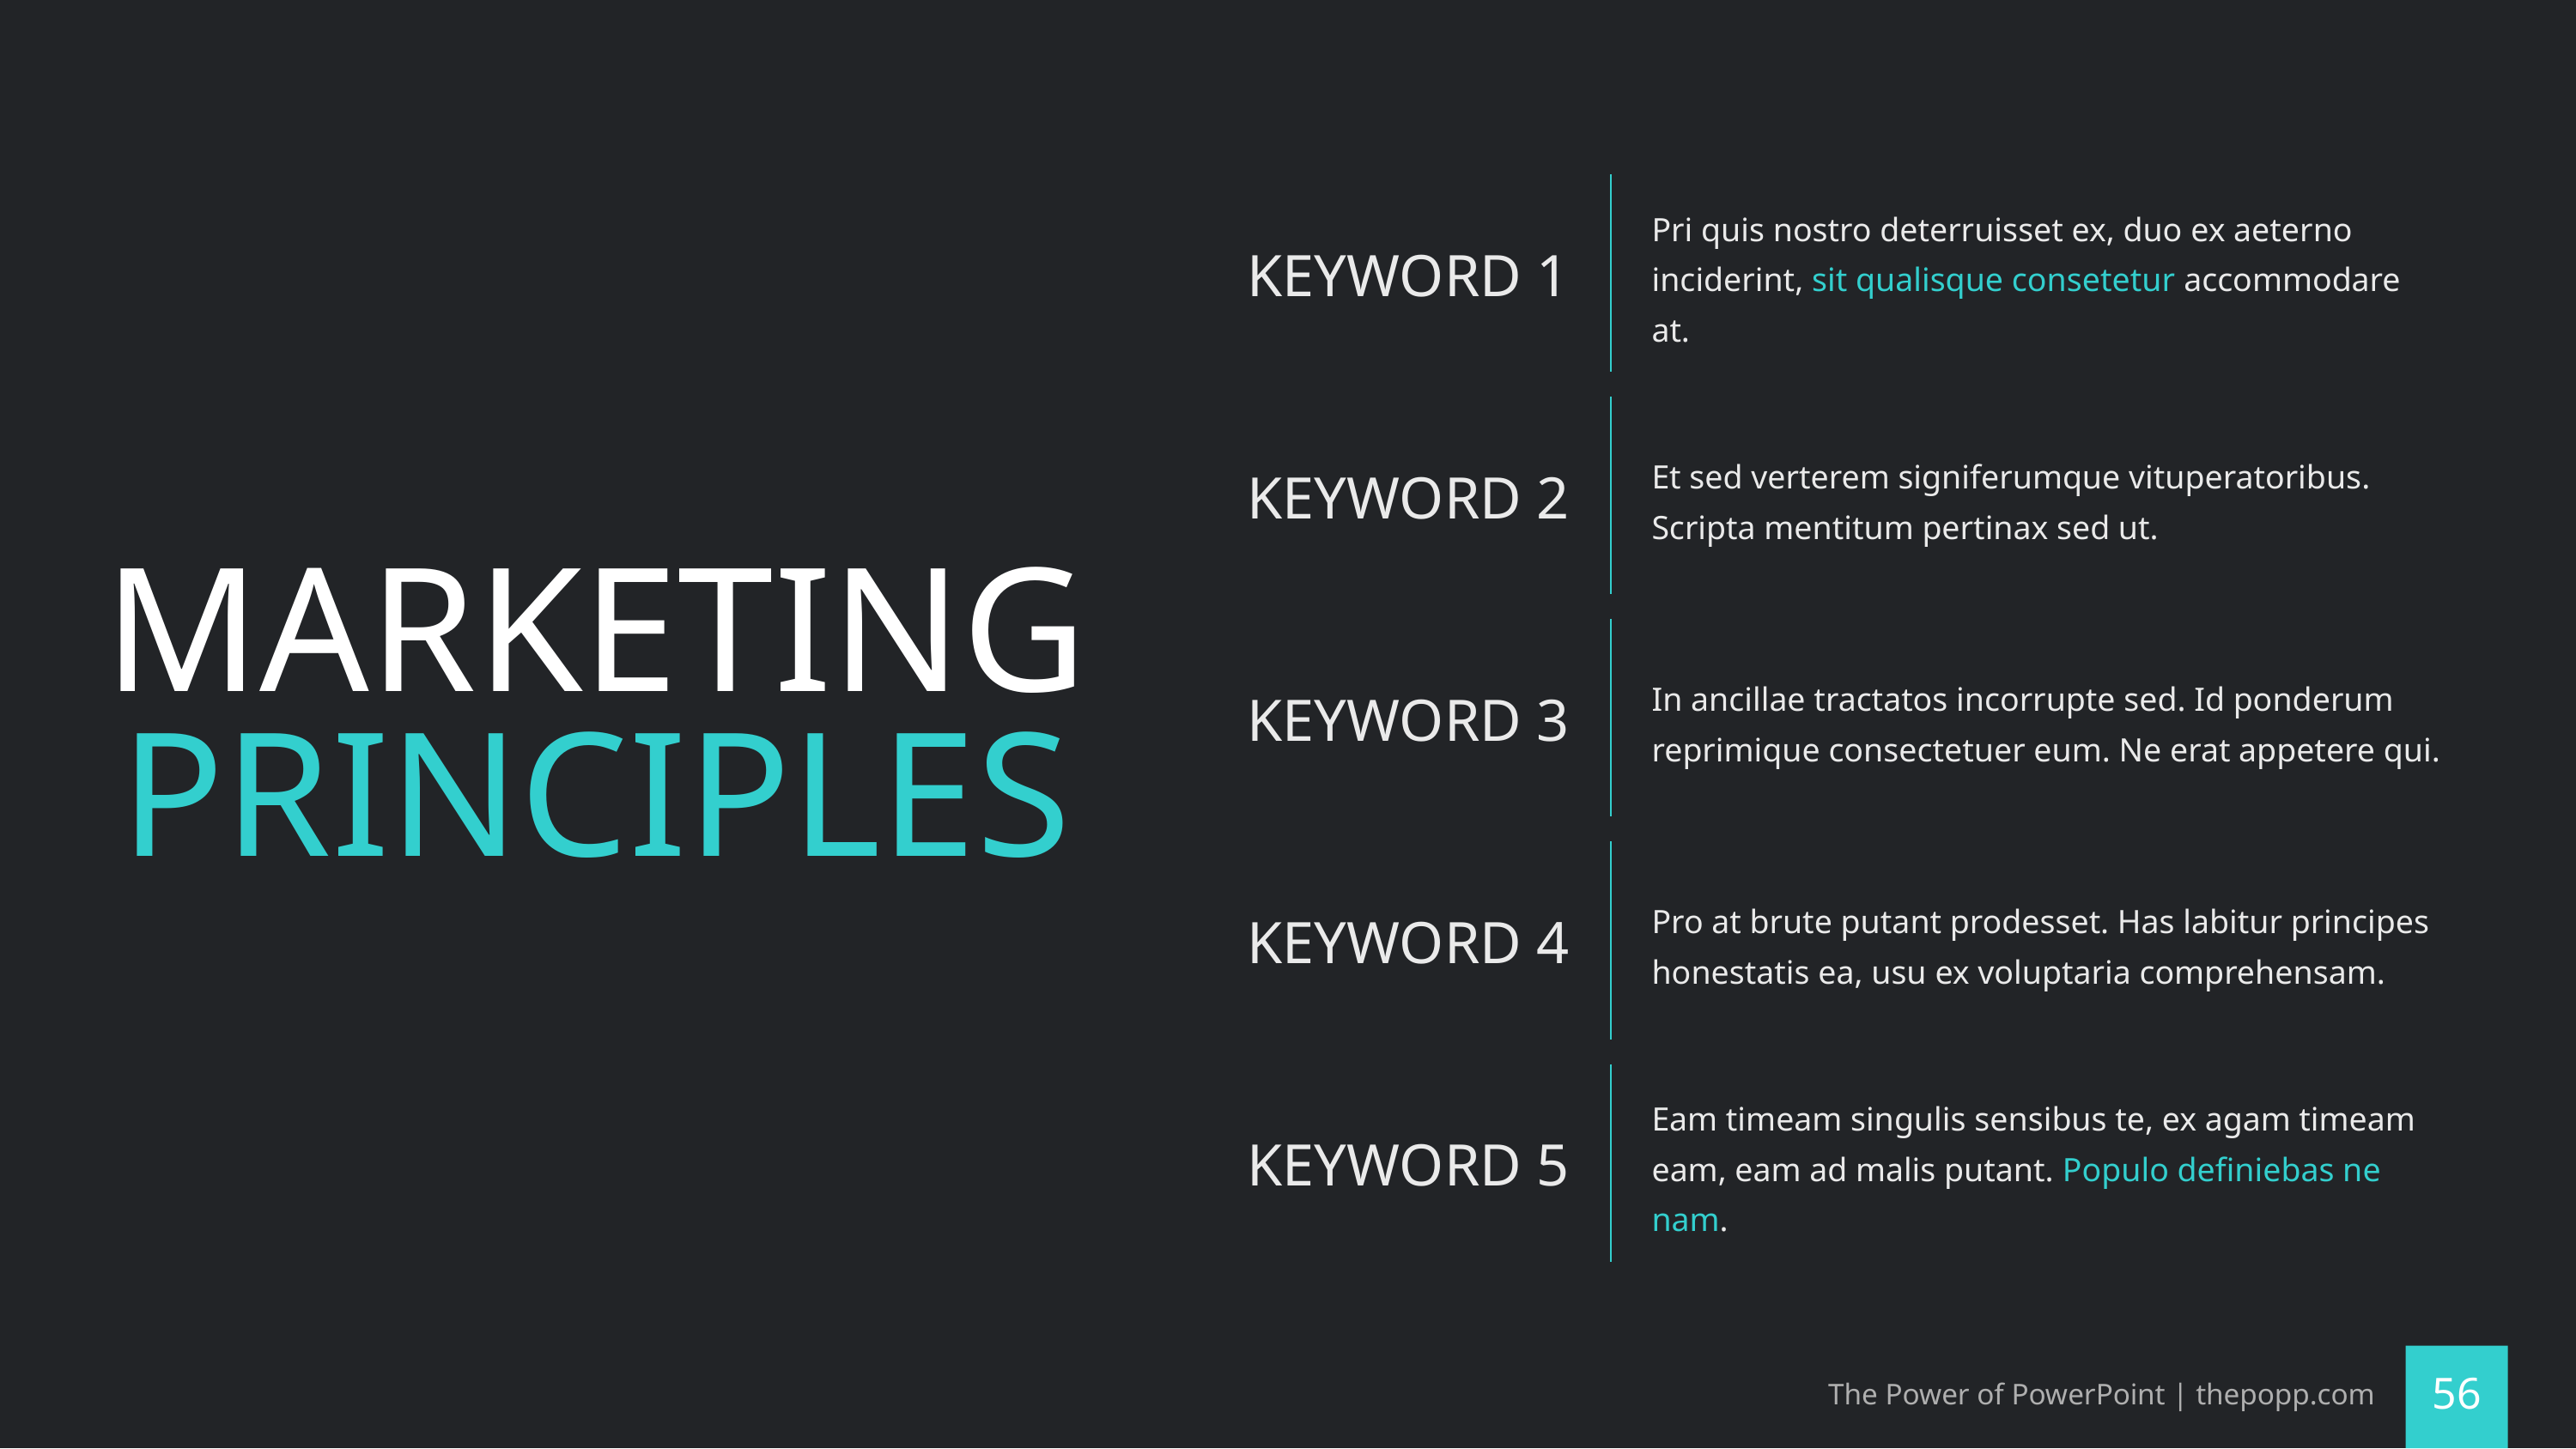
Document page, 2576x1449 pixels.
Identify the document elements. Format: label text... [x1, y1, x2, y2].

list Et sed verterem signiferumque vituperatoribus. Scripta mentitum pertinax sed ut. [1638, 402, 2456, 589]
list KEYWORD 5 [1138, 1121, 1583, 1204]
footer The Power of PowerPoint | thepopp.com [1519, 1356, 2389, 1434]
list KEYWORD 3 [1138, 676, 1583, 760]
list Pro at brute putant prodesset. Has labitur principes honestatis ea, usu ex voluptaria comprehensam. [1638, 846, 2456, 1034]
list KEYWORD 2 [1138, 454, 1583, 537]
list KEYWORD 4 [1138, 899, 1583, 982]
title MARKETING PRINCIPLES [77, 211, 1115, 1238]
list Pri quis nostro deterruisset ex, duo ex aeterno inciderint, sit qualisque consetetur accommodare at. [1638, 179, 2456, 367]
list Eam timeam singulis sensibus te, ex agam timeam eam, eam ad malis putant. Populo definiebas ne nam. [1638, 1069, 2456, 1257]
list In ancillae tractatos incorrupte sed. Id ponderum reprimique consectetuer eum. Ne erat appetere qui. [1638, 624, 2456, 812]
list KEYWORD 1 [1138, 231, 1583, 315]
slide_number 56 [2404, 1356, 2509, 1434]
